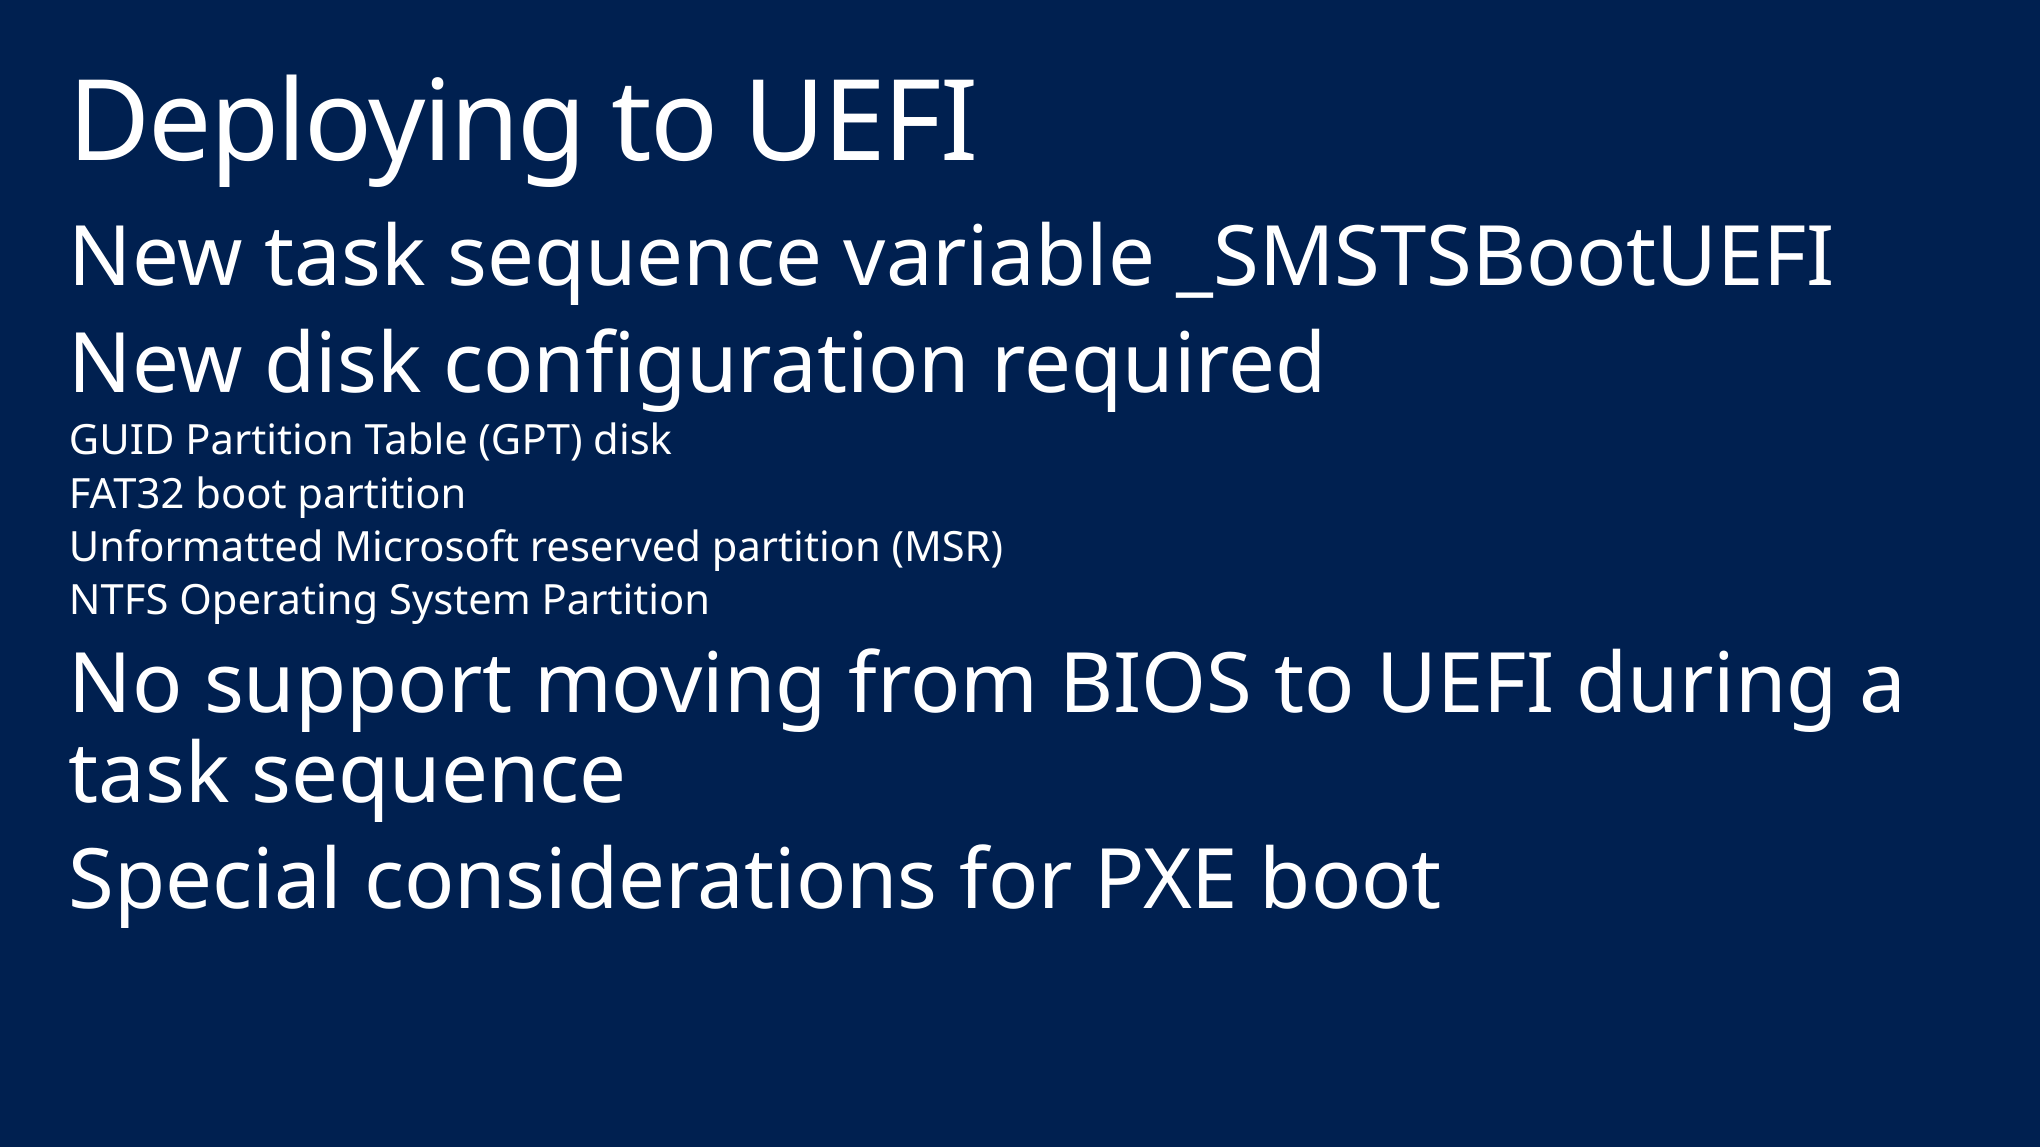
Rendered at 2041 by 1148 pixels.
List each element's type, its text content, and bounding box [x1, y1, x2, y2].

list New task sequence variable _SMSTSBootUEFI New disk configuration required GUID Partition Table (GPT) disk FAT32 boot partition Unformatted Microsoft reserved partition (MSR) NTFS Operating System Partition No support moving from BIOS to UEFI during a task sequence Special considerations for PXE boot [45, 198, 1996, 967]
title Deploying to UEFI [45, 48, 1996, 198]
